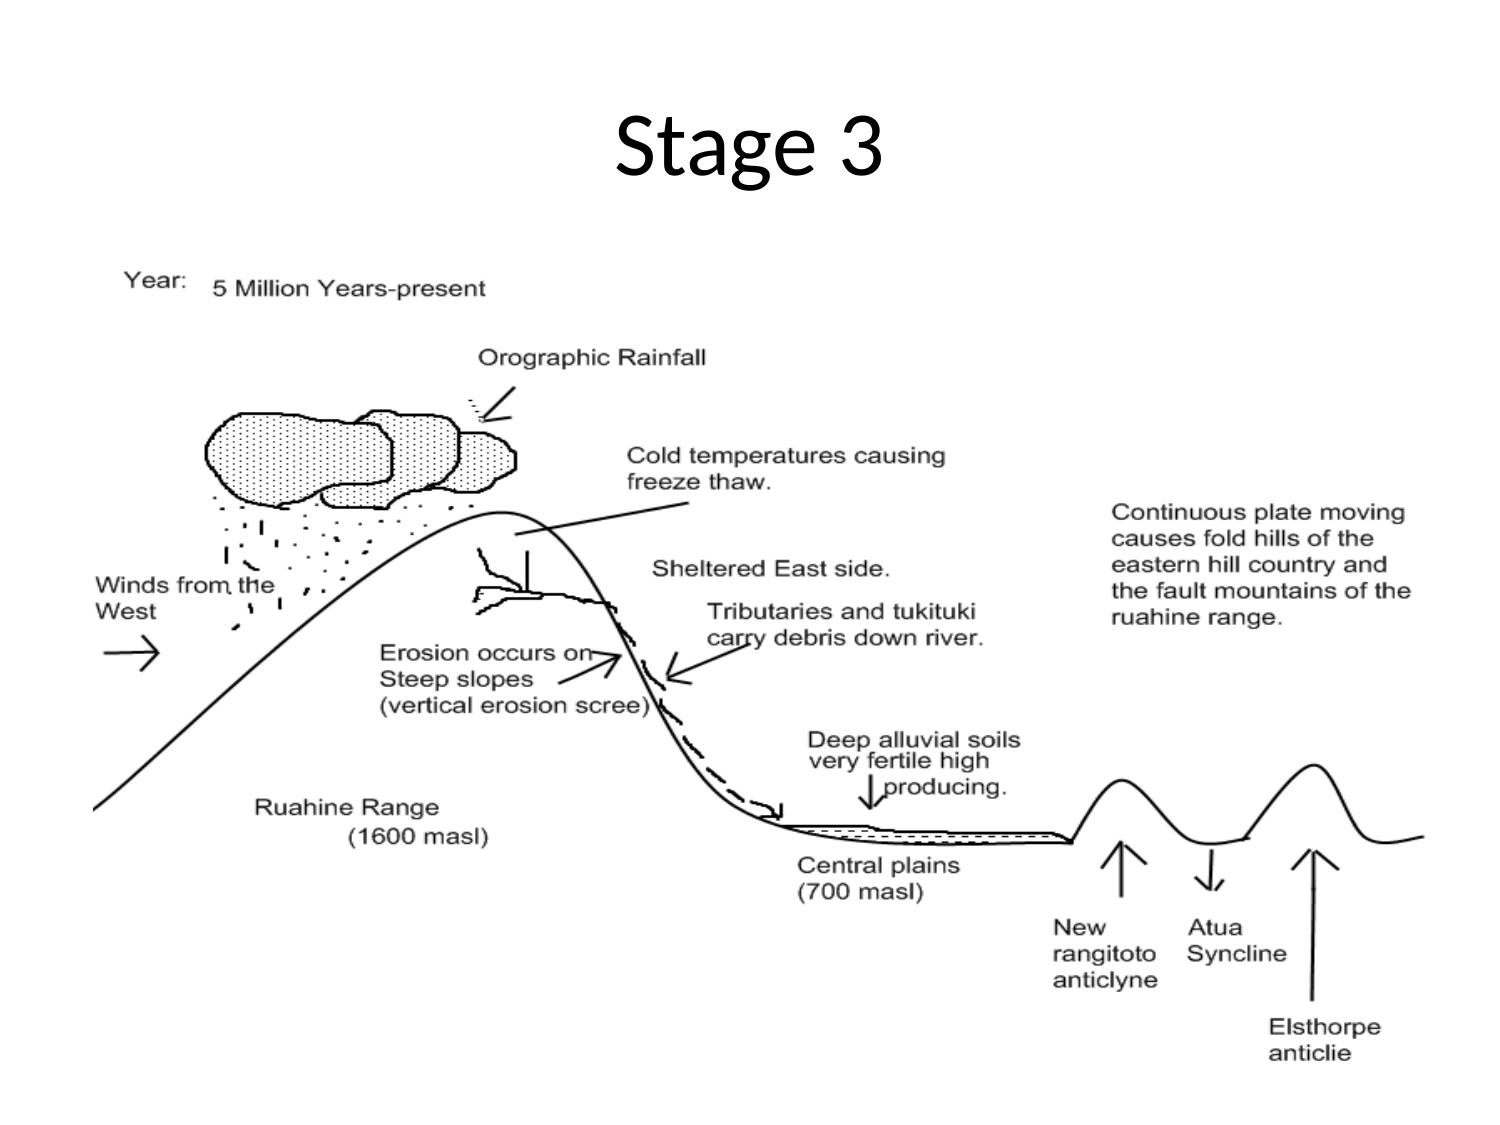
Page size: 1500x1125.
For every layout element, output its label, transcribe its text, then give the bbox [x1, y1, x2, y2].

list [93, 262, 1430, 1091]
title Stage 3 [75, 45, 1425, 233]
